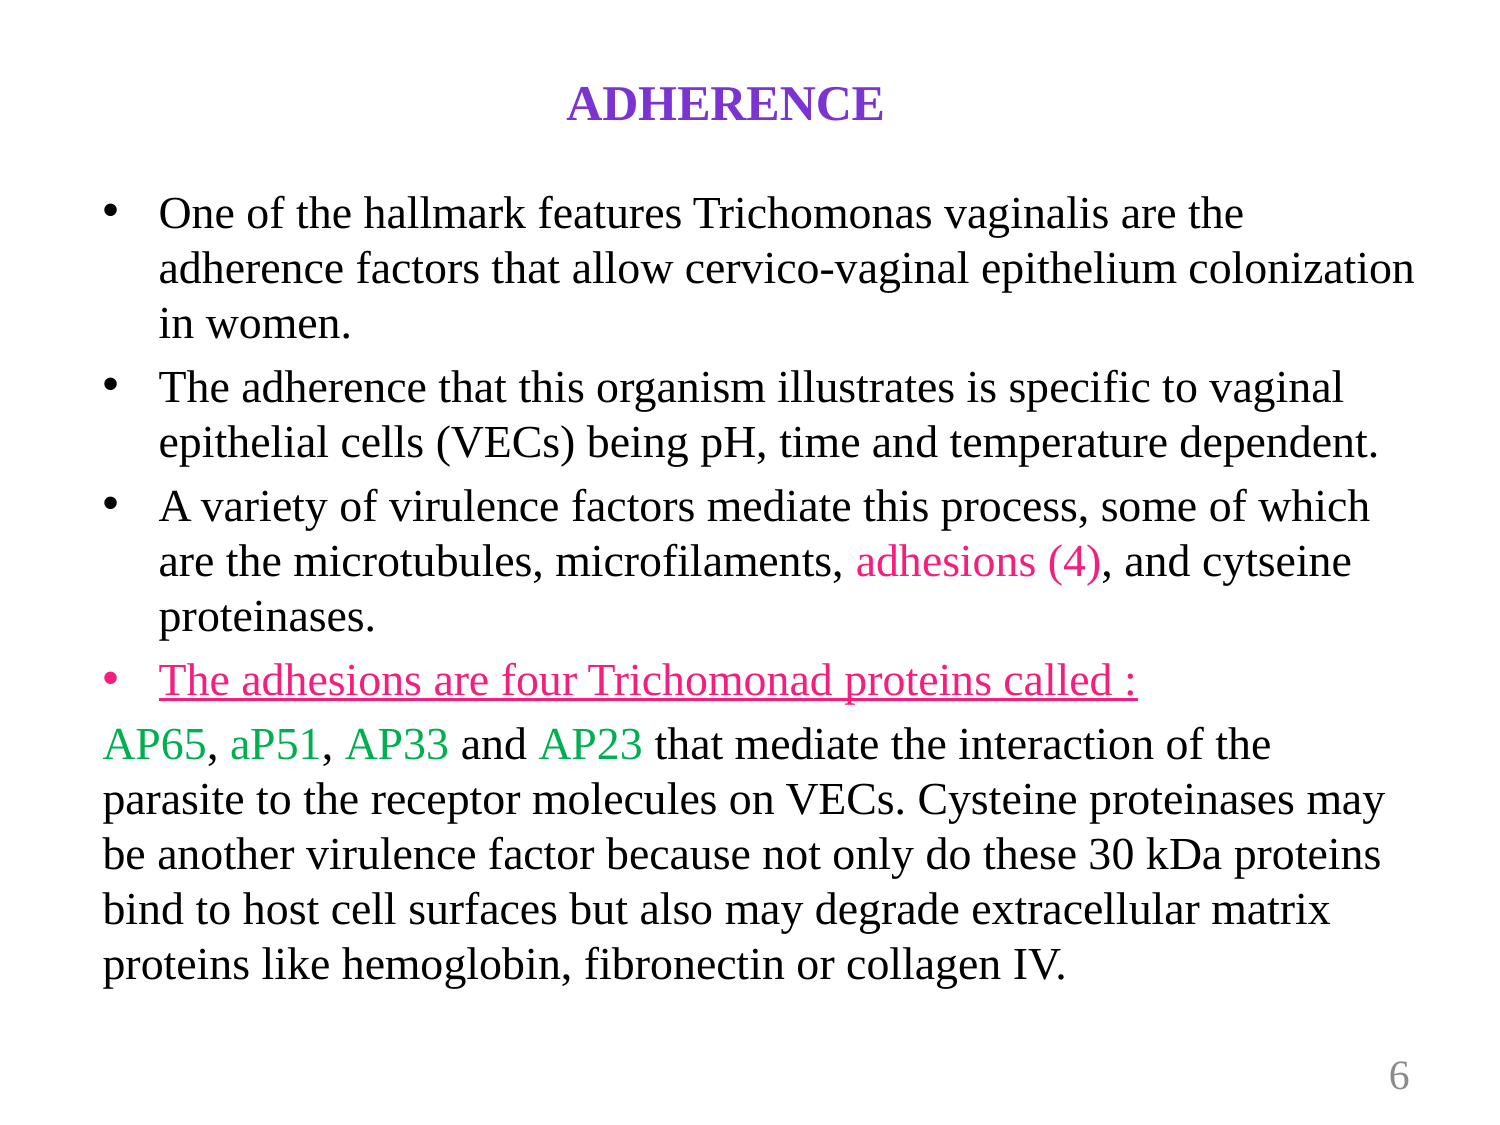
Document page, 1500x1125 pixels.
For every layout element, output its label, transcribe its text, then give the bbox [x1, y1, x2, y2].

slide_number 6 [1074, 1042, 1425, 1103]
title [75, 45, 1425, 233]
list One of the hallmark features Trichomonas vaginalis are the adherence factors that allow cervico-vaginal epithelium colonization in women. The adherence that this organism illustrates is specific to vaginal epithelial cells (VECs) being pH, time and temperature dependent. A variety of virulence factors mediate this process, some of which are the microtubules, microfilaments, adhesions (4), and cytseine proteinases. The adhesions are four Trichomonad proteins called : AP65, aP51, AP33 and AP23 that mediate the interaction of the parasite to the receptor molecules on VECs. Cysteine proteinases may be another virulence factor because not only do these 30 kDa proteins bind to host cell surfaces but also may degrade extracellular matrix proteins like hemoglobin, fibronectin or collagen IV. [85, 173, 1440, 919]
text_box Adherence [551, 62, 901, 138]
